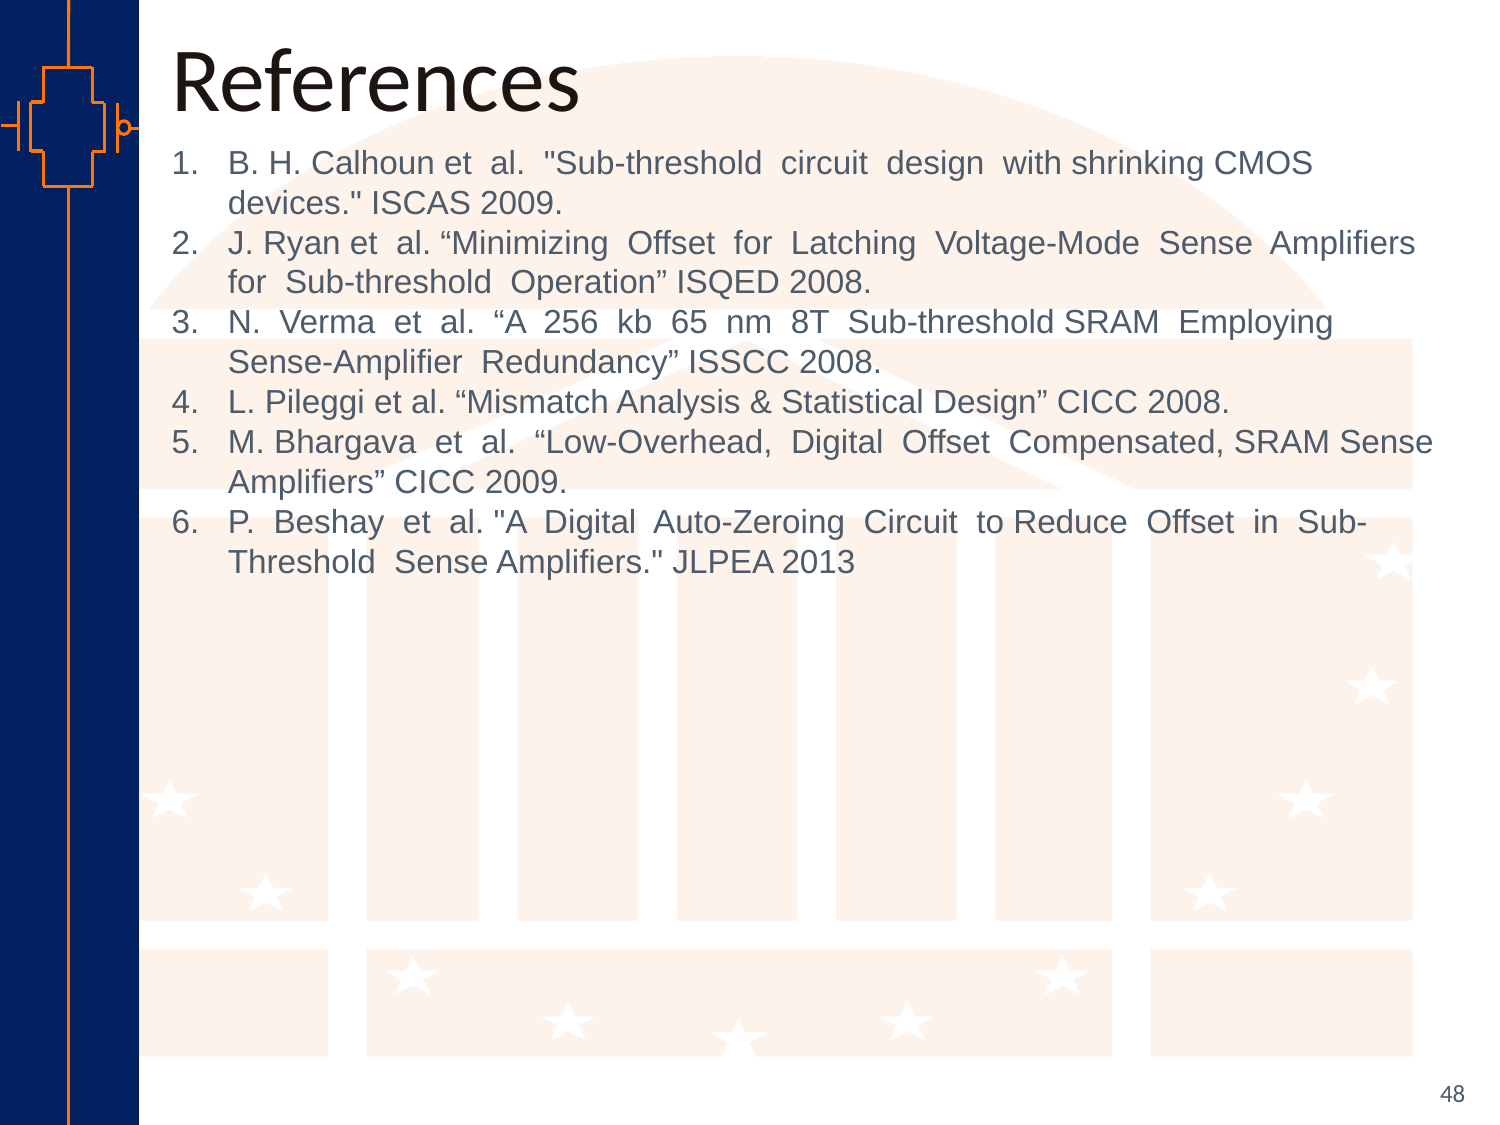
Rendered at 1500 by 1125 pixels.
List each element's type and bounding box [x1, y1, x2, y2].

text_box [156, 12, 1496, 588]
slide_number [1425, 1062, 1488, 1123]
